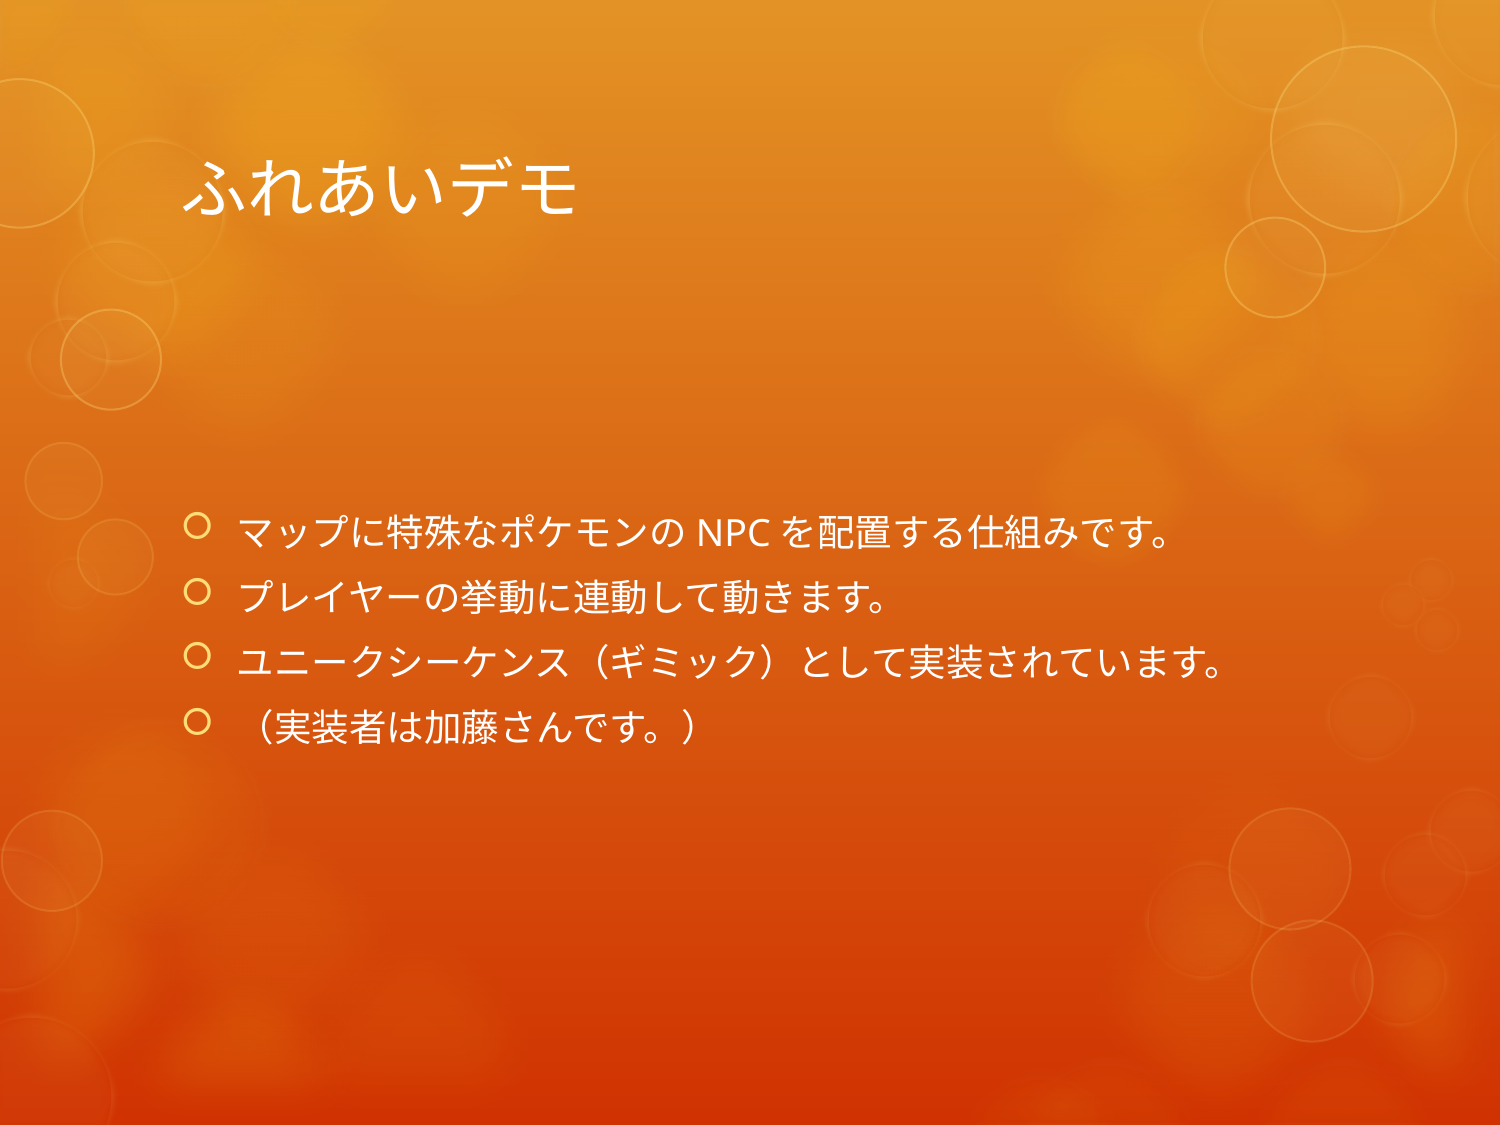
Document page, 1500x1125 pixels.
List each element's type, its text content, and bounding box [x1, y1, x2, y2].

title ふれあいデモ [165, 110, 1335, 263]
list マップに特殊なポケモンのNPCを配置する仕組みです。 プレイヤーの挙動に連動して動きます。 ユニークシーケンス（ギミック）として実装されています。 （実装者は加藤さんです。） [165, 296, 1335, 962]
